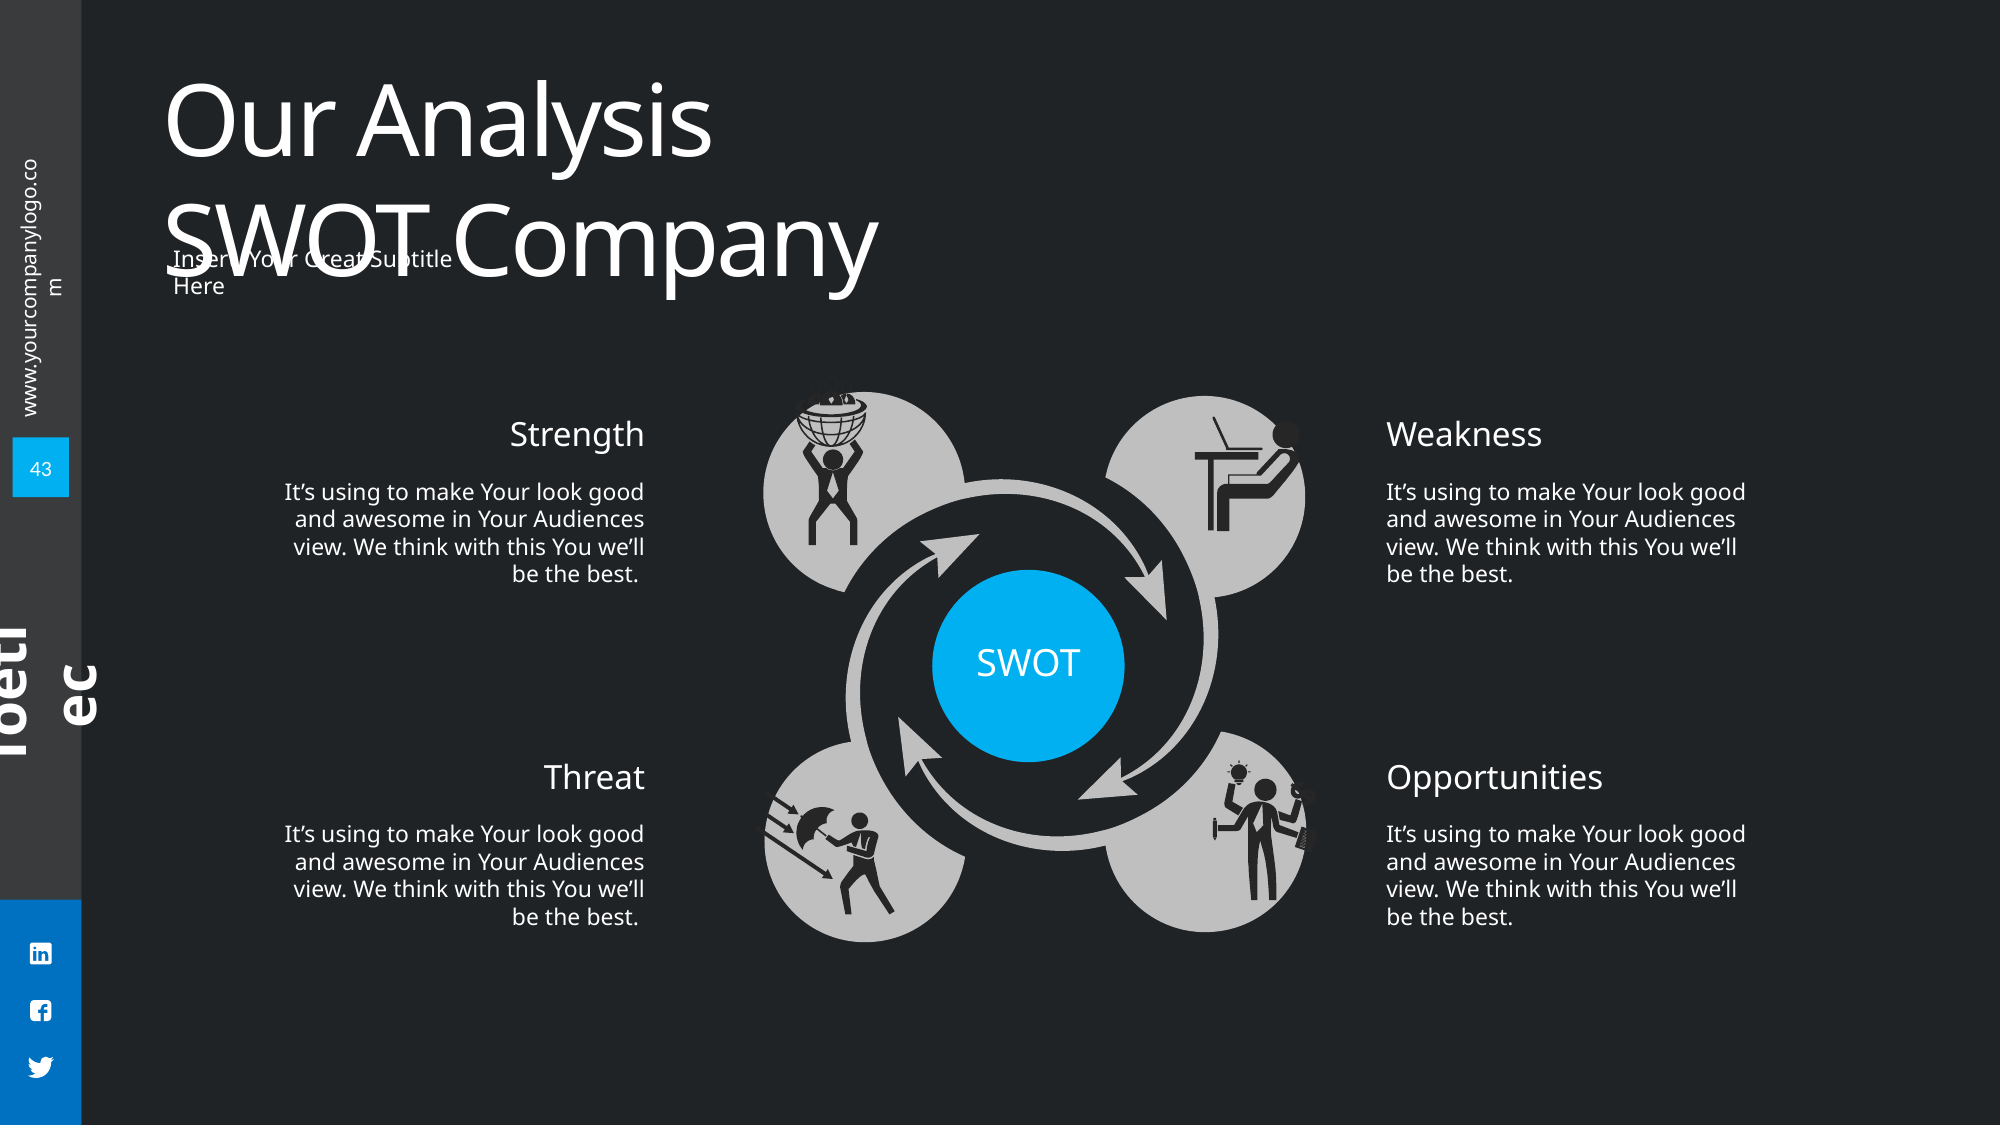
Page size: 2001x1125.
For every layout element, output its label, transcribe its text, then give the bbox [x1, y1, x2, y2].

slide_number 43 [12, 437, 69, 498]
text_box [795, 377, 867, 546]
text_box Our Analysis SWOT Company [147, 116, 1015, 236]
text_box Strength [363, 405, 660, 461]
text_box It’s using to make Your look good and awesome in Your Audiences view. We think with this You we’ll be the best. [1371, 812, 1778, 938]
text_box It’s using to make Your look good and awesome in Your Audiences view. We think with this You we’ll be the best. [1371, 469, 1778, 595]
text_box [1194, 416, 1300, 532]
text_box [1212, 760, 1318, 901]
text_box It’s using to make Your look good and awesome in Your Audiences view. We think with this You we’ll be the best. [254, 812, 660, 938]
text_box Opportunities [1371, 748, 1669, 804]
text_box Weakness [1371, 405, 1669, 461]
text_box Threat [363, 748, 660, 804]
text_box It’s using to make Your look good and awesome in Your Audiences view. We think with this You we’ll be the best. [254, 469, 660, 595]
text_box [754, 790, 895, 915]
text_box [762, 391, 1309, 945]
text_box Insert Your Great Subtitle Here [158, 237, 512, 307]
